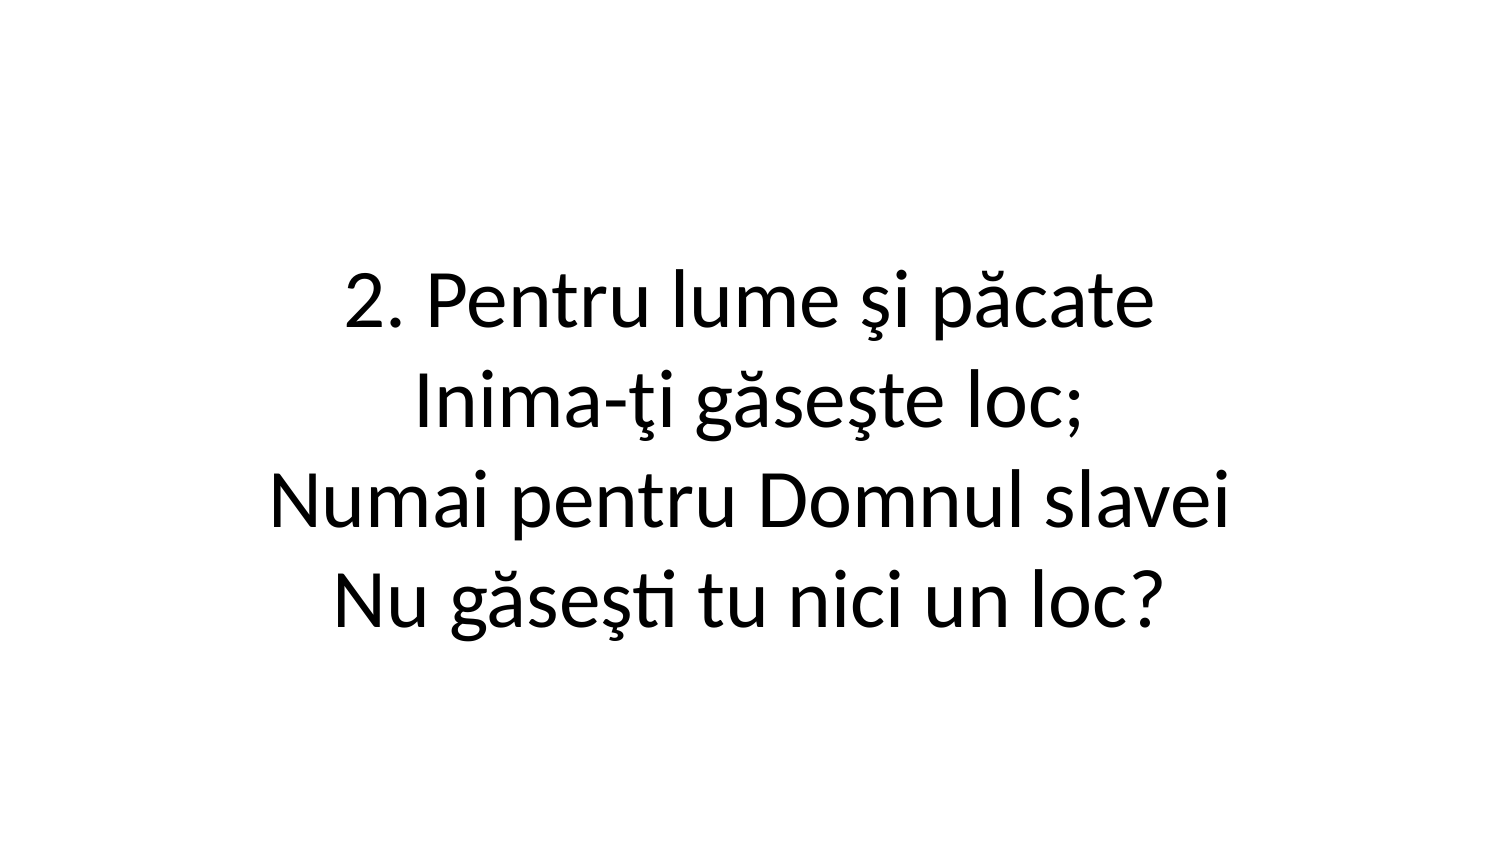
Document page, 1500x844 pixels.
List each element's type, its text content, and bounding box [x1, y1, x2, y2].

text_box 2. Pentru lume şi păcate Inima-ţi găseşte loc; Numai pentru Domnul slavei Nu găseşti tu nici un loc? [253, 192, 1247, 652]
